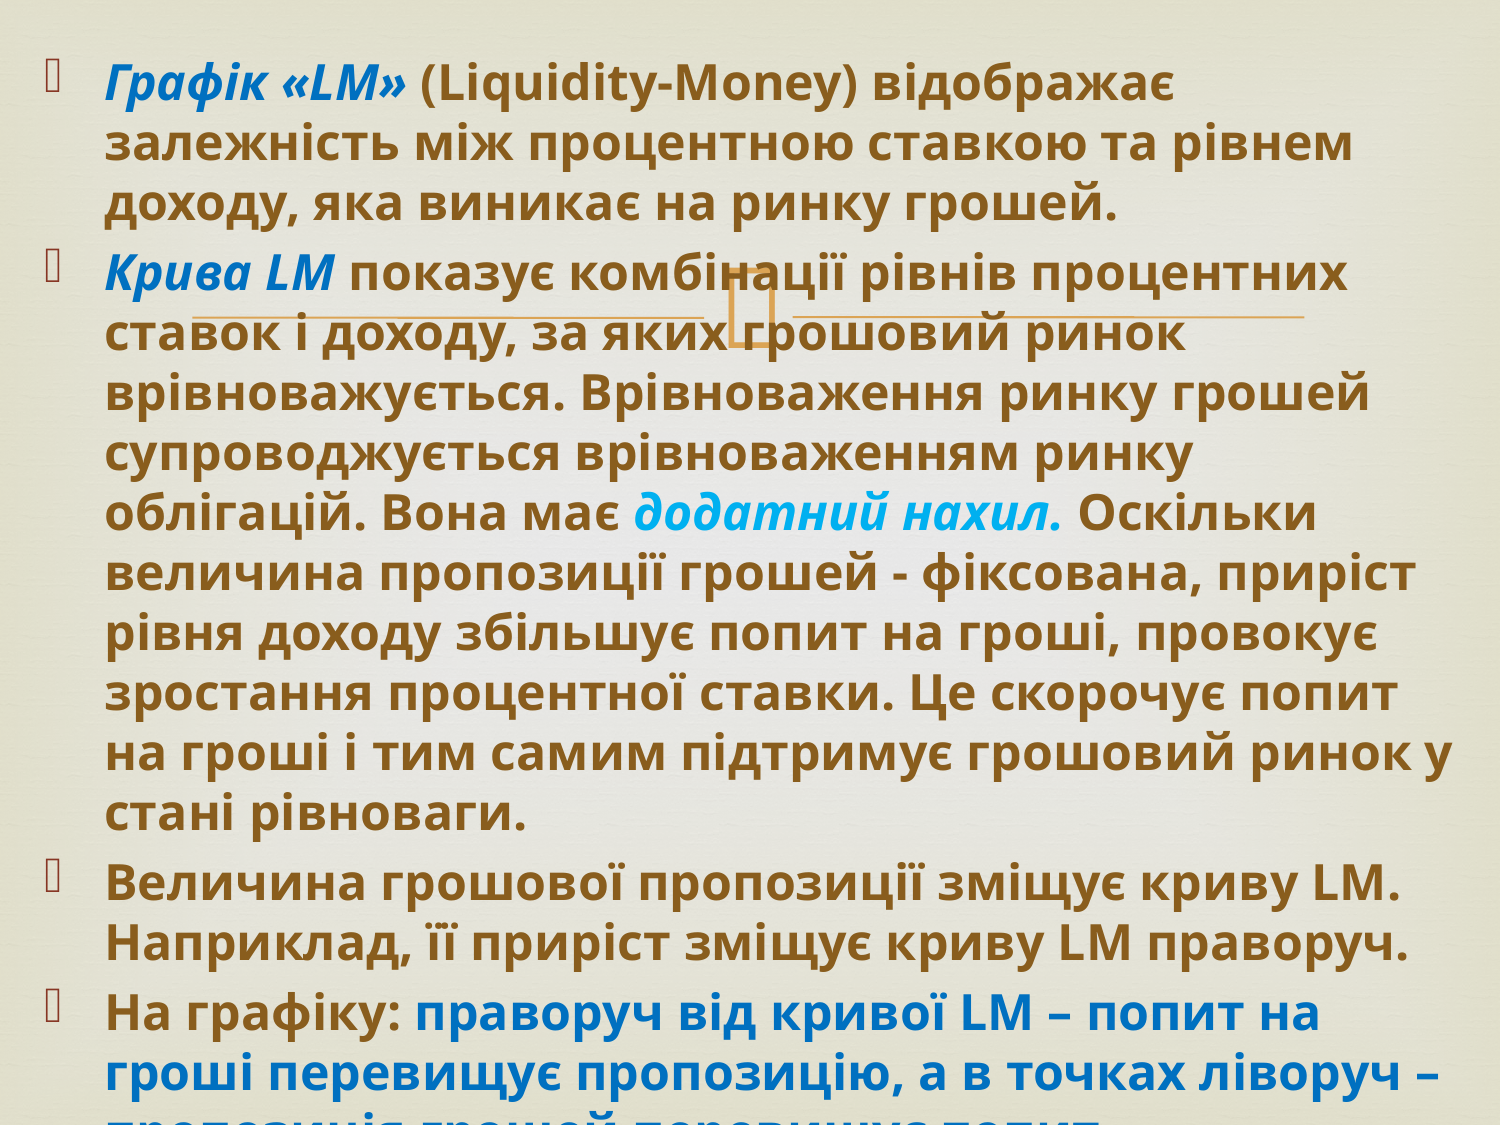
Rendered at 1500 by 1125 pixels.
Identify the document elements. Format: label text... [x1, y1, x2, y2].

list Графік «LM» (Liquidity-Money) відображає залежність між процентною ставкою та рівнем доходу, яка виникає на ринку грошей. Крива LM показує комбінації рівнів процентних ставок і доходу, за яких грошовий ринок врівноважується. Врівноваження ринку грошей супроводжується врівноваженням ринку облігацій. Вона має додатний нахил. Оскільки величина пропозиції грошей - фіксована, приріст рівня доходу збільшує попит на гроші, провокує зростання процентної ставки. Це скорочує попит на гроші і тим самим підтримує грошовий ринок у стані рівноваги. Величина грошової пропозиції зміщує криву LM. Наприклад, її приріст зміщує криву LM праворуч. На графіку: праворуч від кривої LM – попит на гроші перевищує пропозицію, а в точках ліворуч – пропозиція грошей перевищує попит. [29, 42, 1483, 1071]
